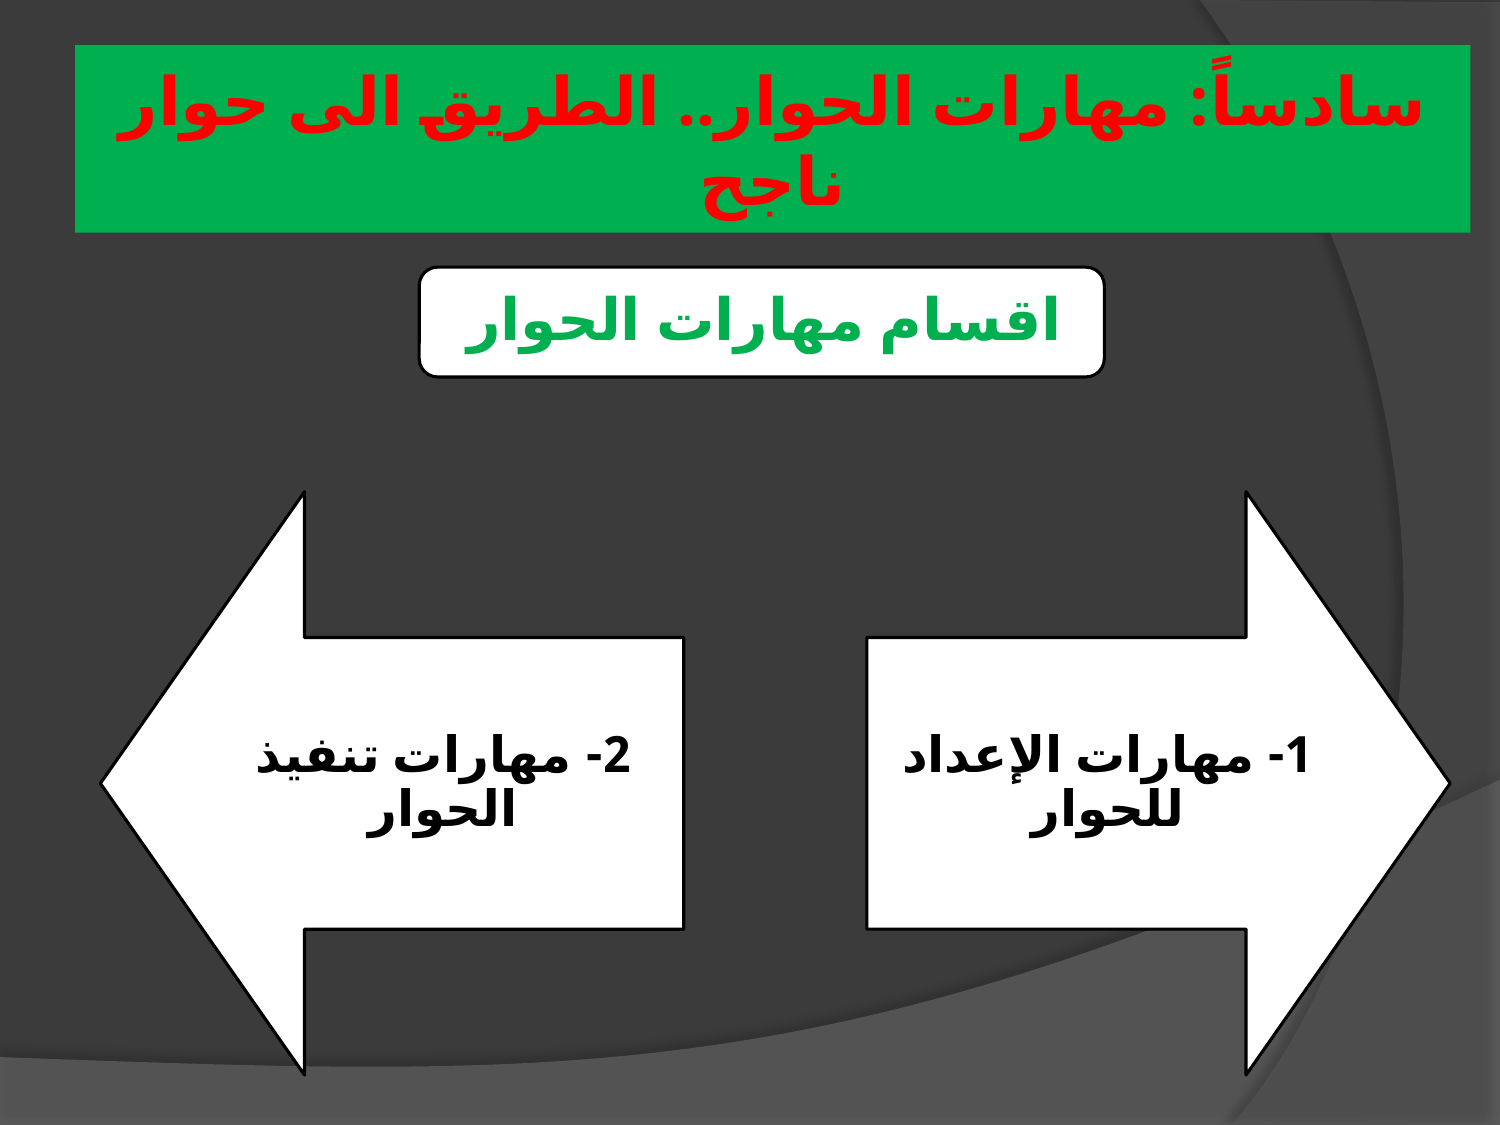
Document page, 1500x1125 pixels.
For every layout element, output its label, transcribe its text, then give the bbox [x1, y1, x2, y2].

title سادساً: مهارات الحوار.. الطريق الى حوار ناجح [75, 45, 1471, 233]
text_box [418, 266, 1105, 410]
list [100, 491, 1451, 1076]
